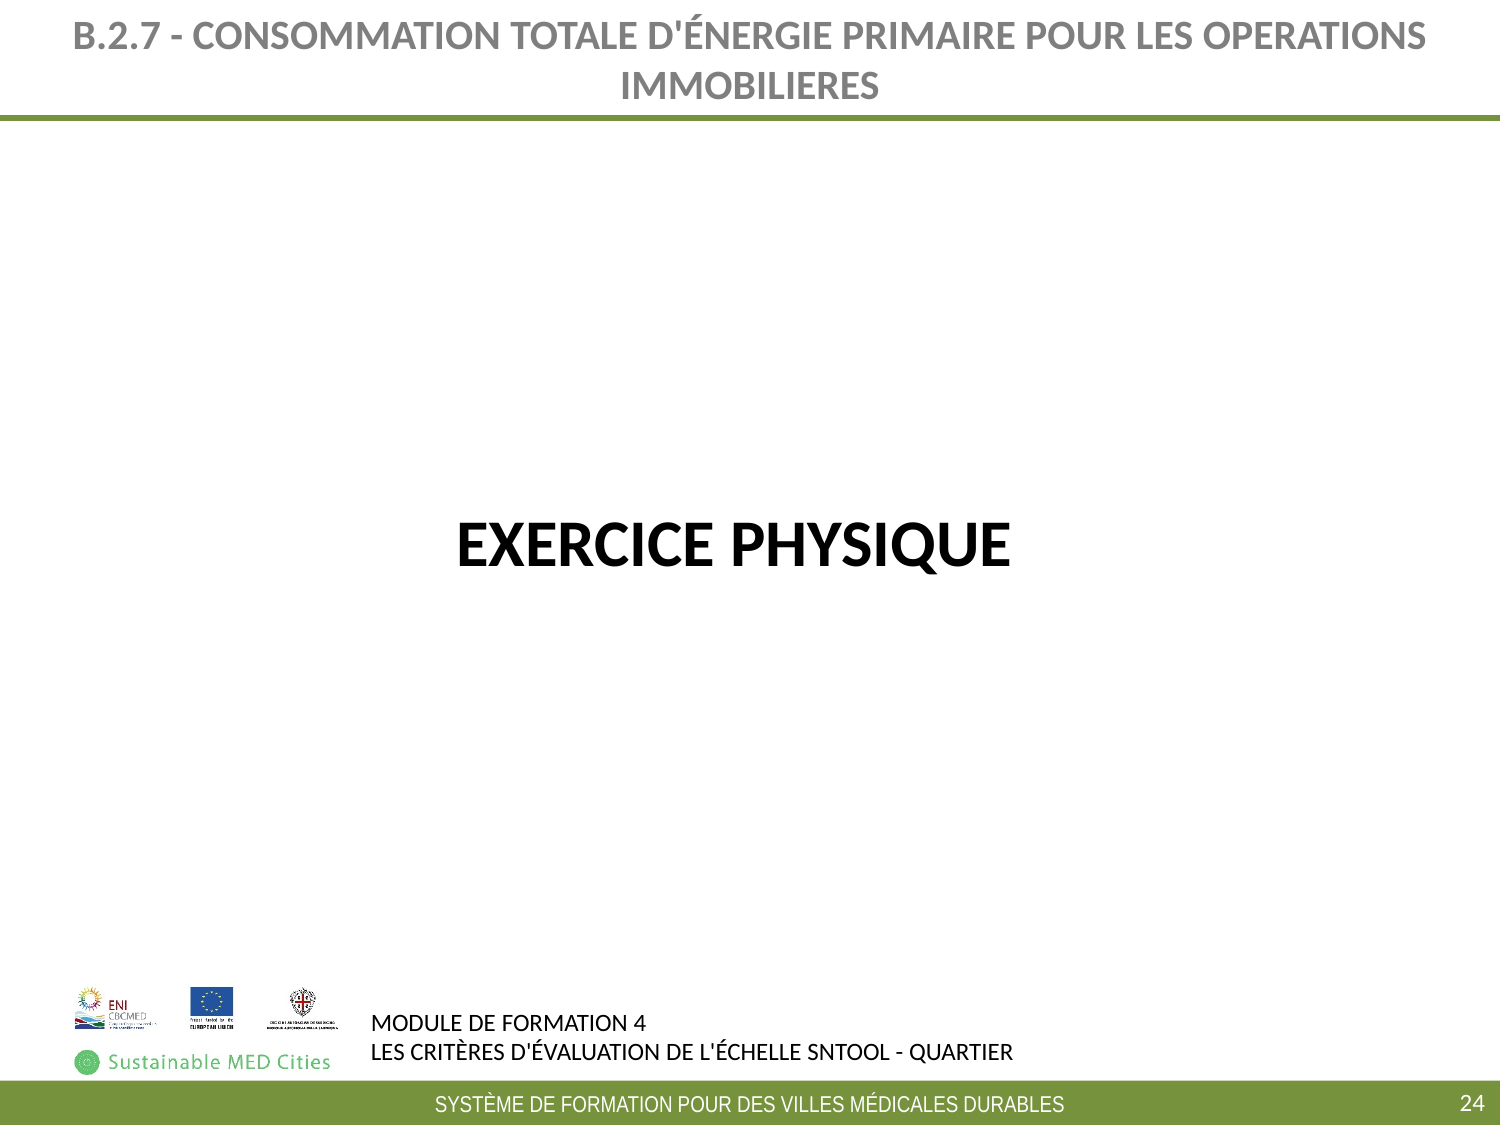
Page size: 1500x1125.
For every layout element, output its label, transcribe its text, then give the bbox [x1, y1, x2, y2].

slide_number ‹#› [1149, 1076, 1500, 1125]
picture [62, 978, 356, 1080]
title B.2.7 - CONSOMMATION TOTALE D'ÉNERGIE PRIMAIRE POUR LES OPERATIONS IMMOBILIERES [0, 0, 1500, 117]
list EXERCICE PHYSIQUE [43, 262, 1425, 944]
